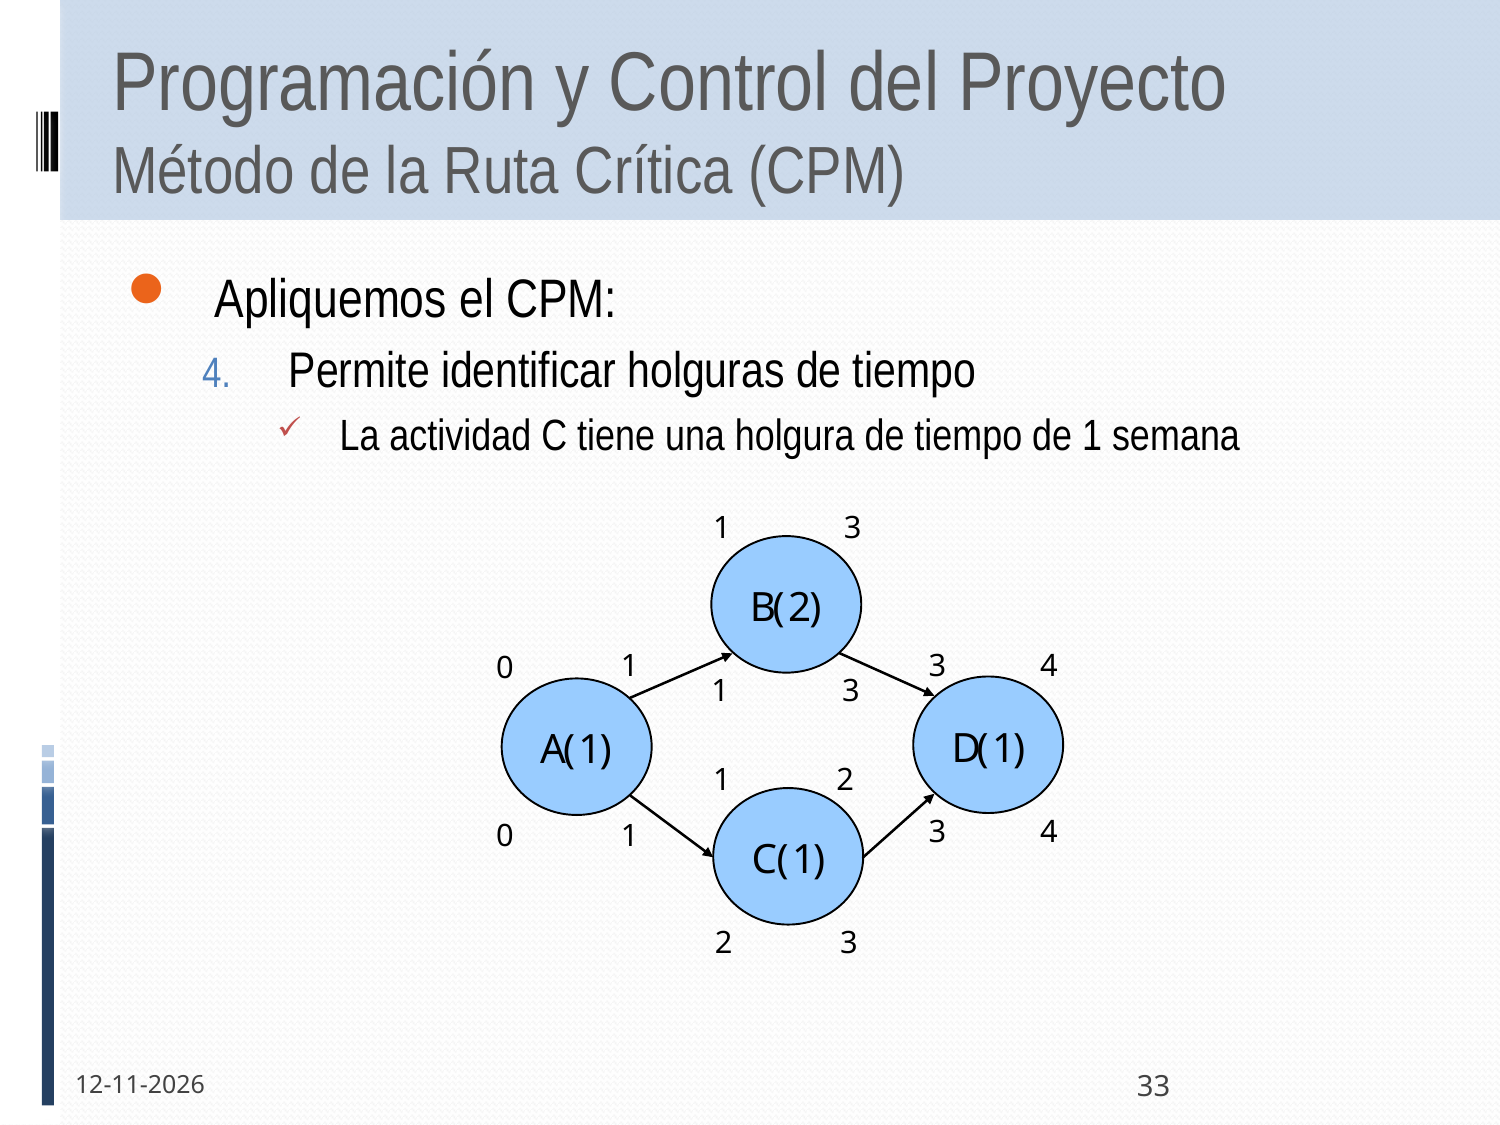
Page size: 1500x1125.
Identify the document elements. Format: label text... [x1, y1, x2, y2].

list Apliquemos el CPM: Permite identificar holguras de tiempo La actividad C tiene una holgura de tiempo de 1 semana [111, 255, 1436, 1038]
slide_number 33 [1045, 1046, 1171, 1107]
picture [489, 503, 1066, 973]
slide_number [75, 1042, 243, 1103]
text_box C [484, 505, 1071, 985]
title Programación y Control del Proyecto Método de la Ruta Crítica (CPM) [111, 18, 1436, 207]
